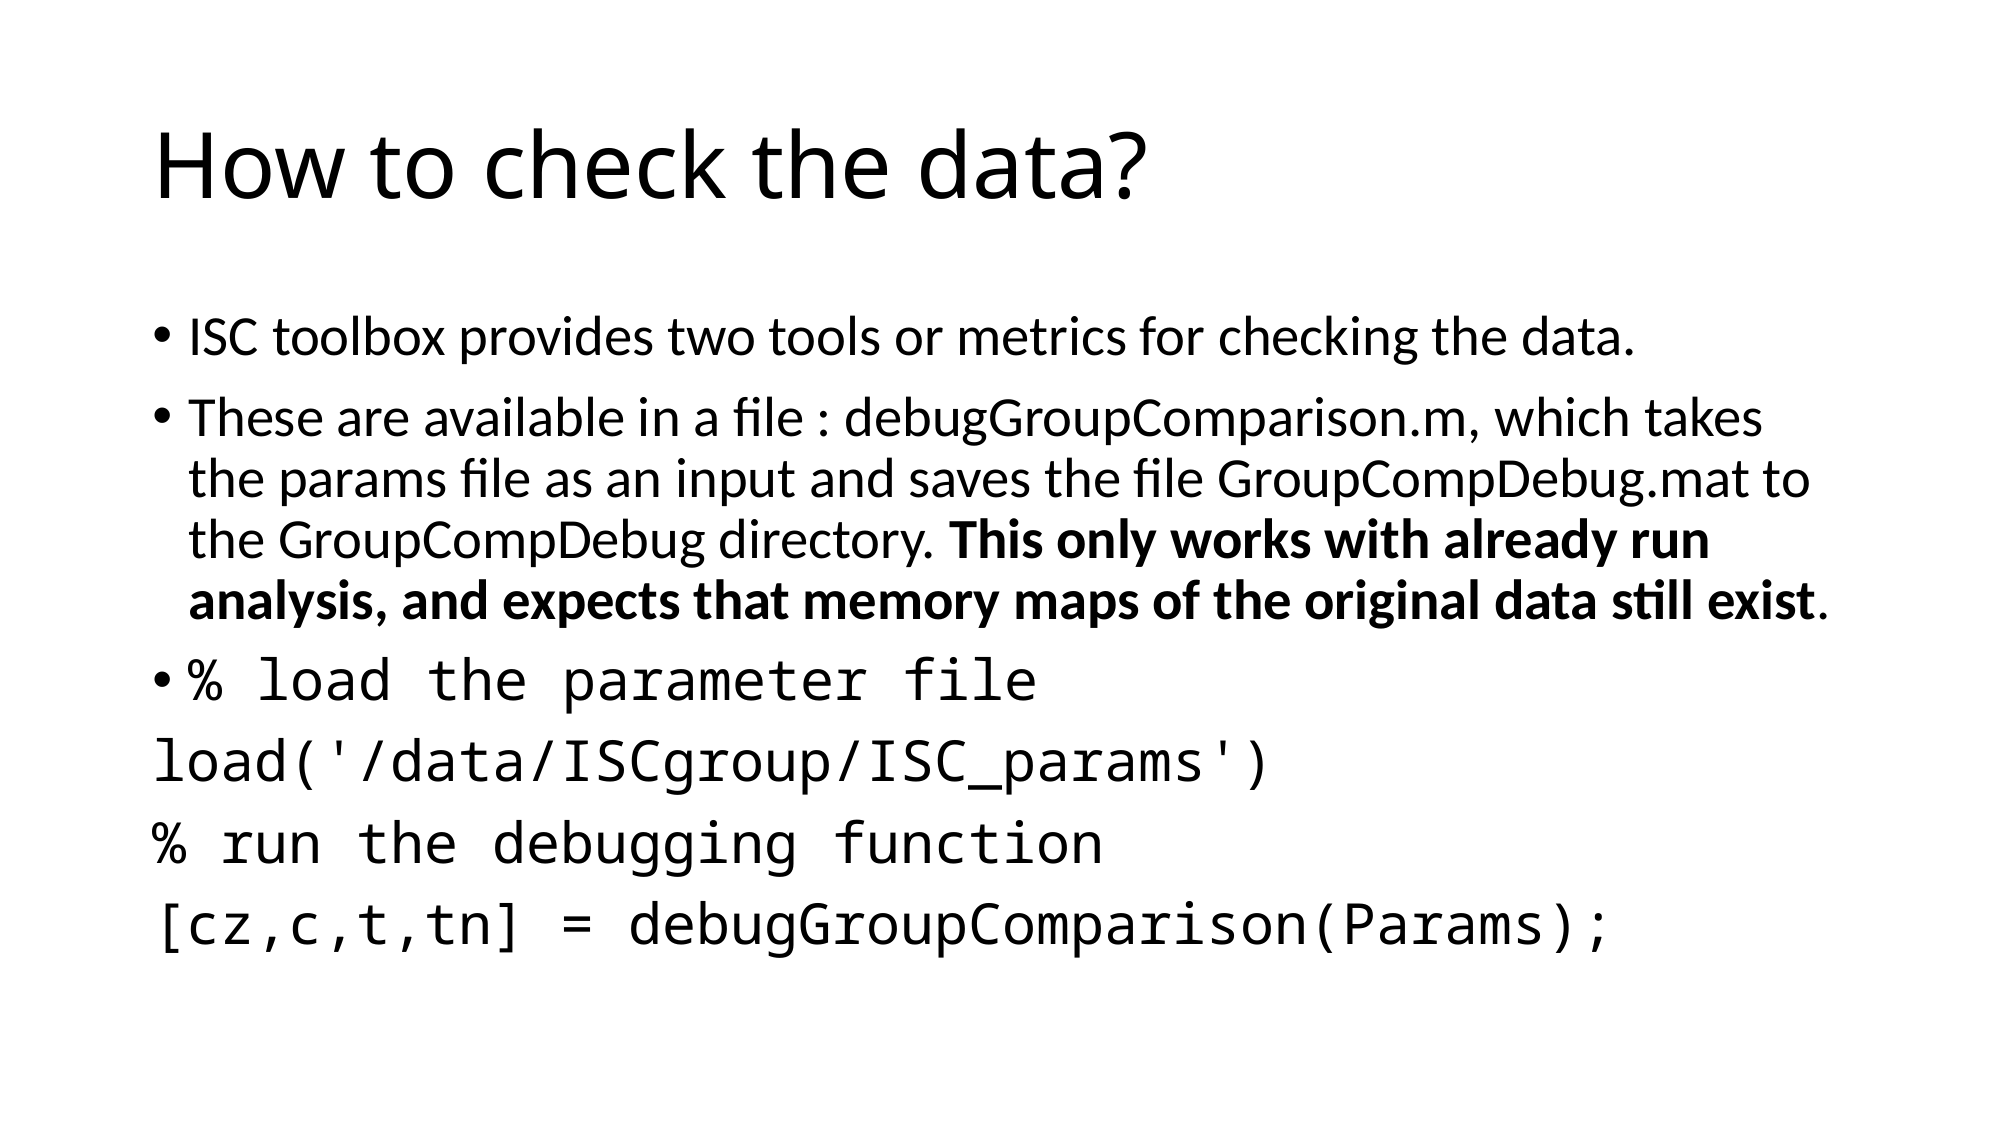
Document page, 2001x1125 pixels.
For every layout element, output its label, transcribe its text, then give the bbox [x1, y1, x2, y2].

list ISC toolbox provides two tools or metrics for checking the data. These are available in a file : debugGroupComparison.m, which takes the params file as an input and saves the file GroupCompDebug.mat to the GroupCompDebug directory. This only works with already run analysis, and expects that memory maps of the original data still exist. % load the parameter file load('/data/ISCgroup/ISC_params') % run the debugging function [cz,c,t,tn] = debugGroupComparison(Params); [137, 299, 1863, 1014]
title How to check the data? [137, 59, 1863, 278]
